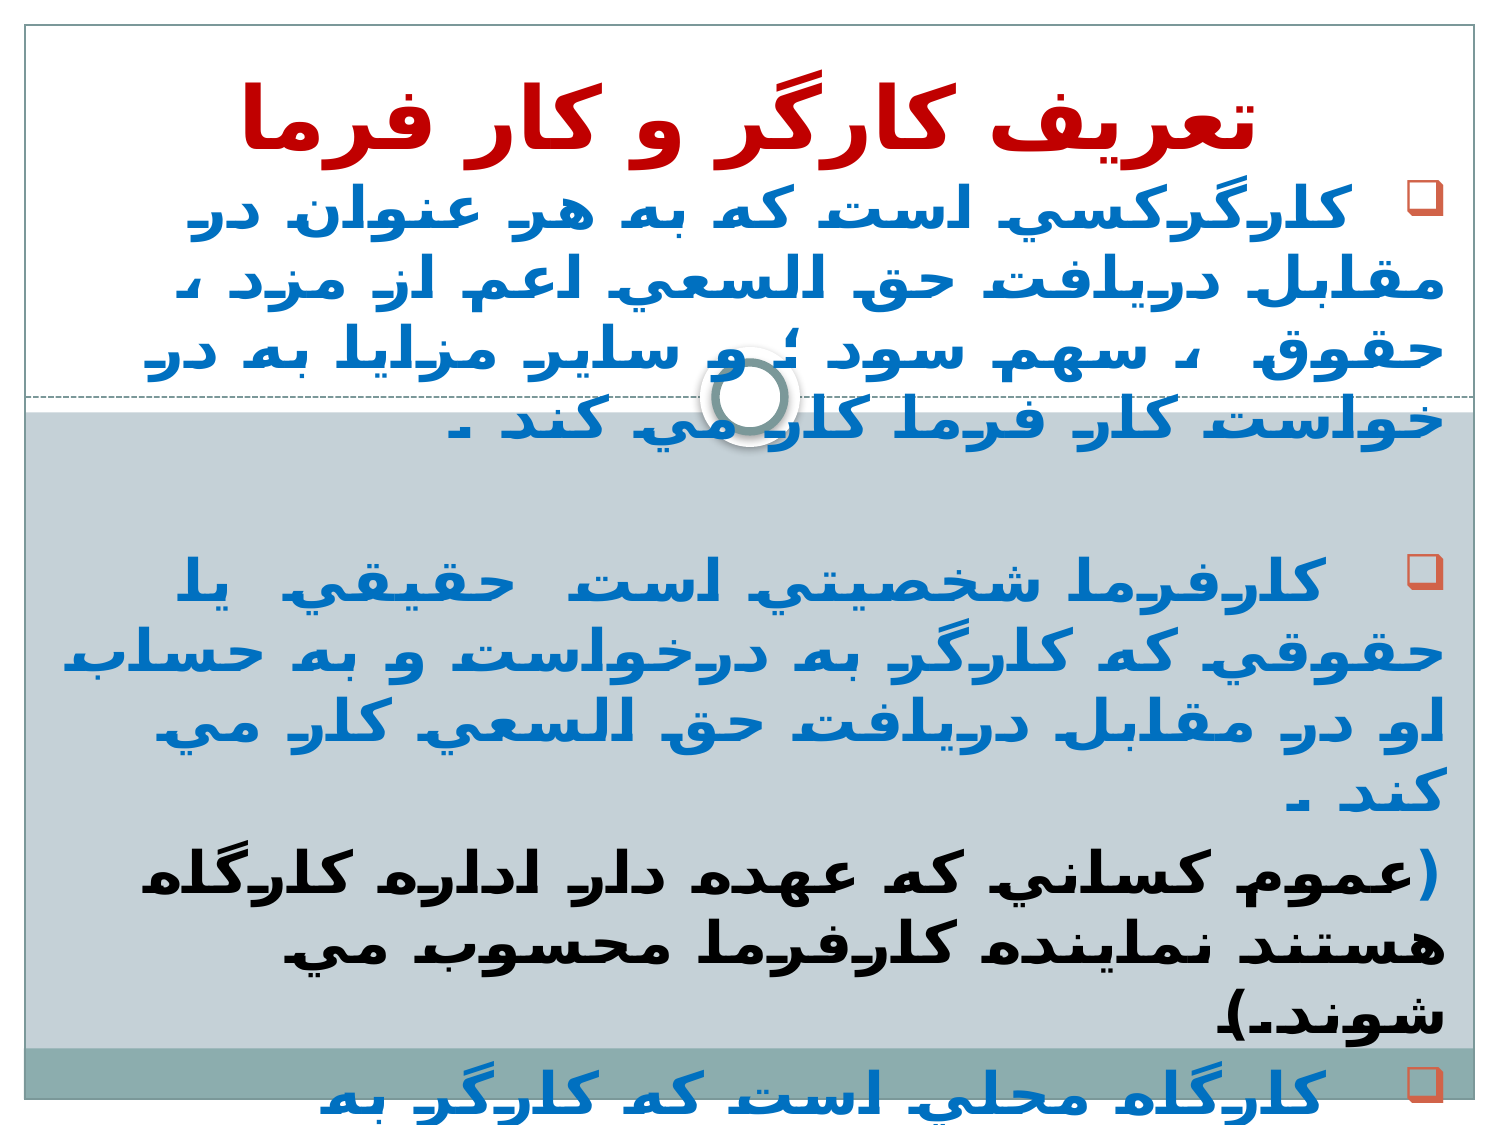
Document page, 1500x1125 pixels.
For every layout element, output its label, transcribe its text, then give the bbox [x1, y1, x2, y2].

subtitle كارگركسي است كه به هر عنوان در مقابل دريافت حق السعي اعم از مزد ، حقوق ، سهم سود ؛ و ساير مزايا به در خواست كار فرما كار مي كند . كارفرما شخصيتي است حقيقي يا حقوقي كه كارگر به درخواست و به حساب او در مقابل دريافت حق السعي كار مي كند . (عموم كساني كه عهده دار اداره كارگاه هستند نماينده كارفرما محسوب مي شوند.) كارگاه محلي است كه كارگر به درخواست كار فرما در آنجا كار مي كند . [50, 162, 1463, 1063]
title تعريف كارگر و كار فرما [112, 0, 1388, 175]
